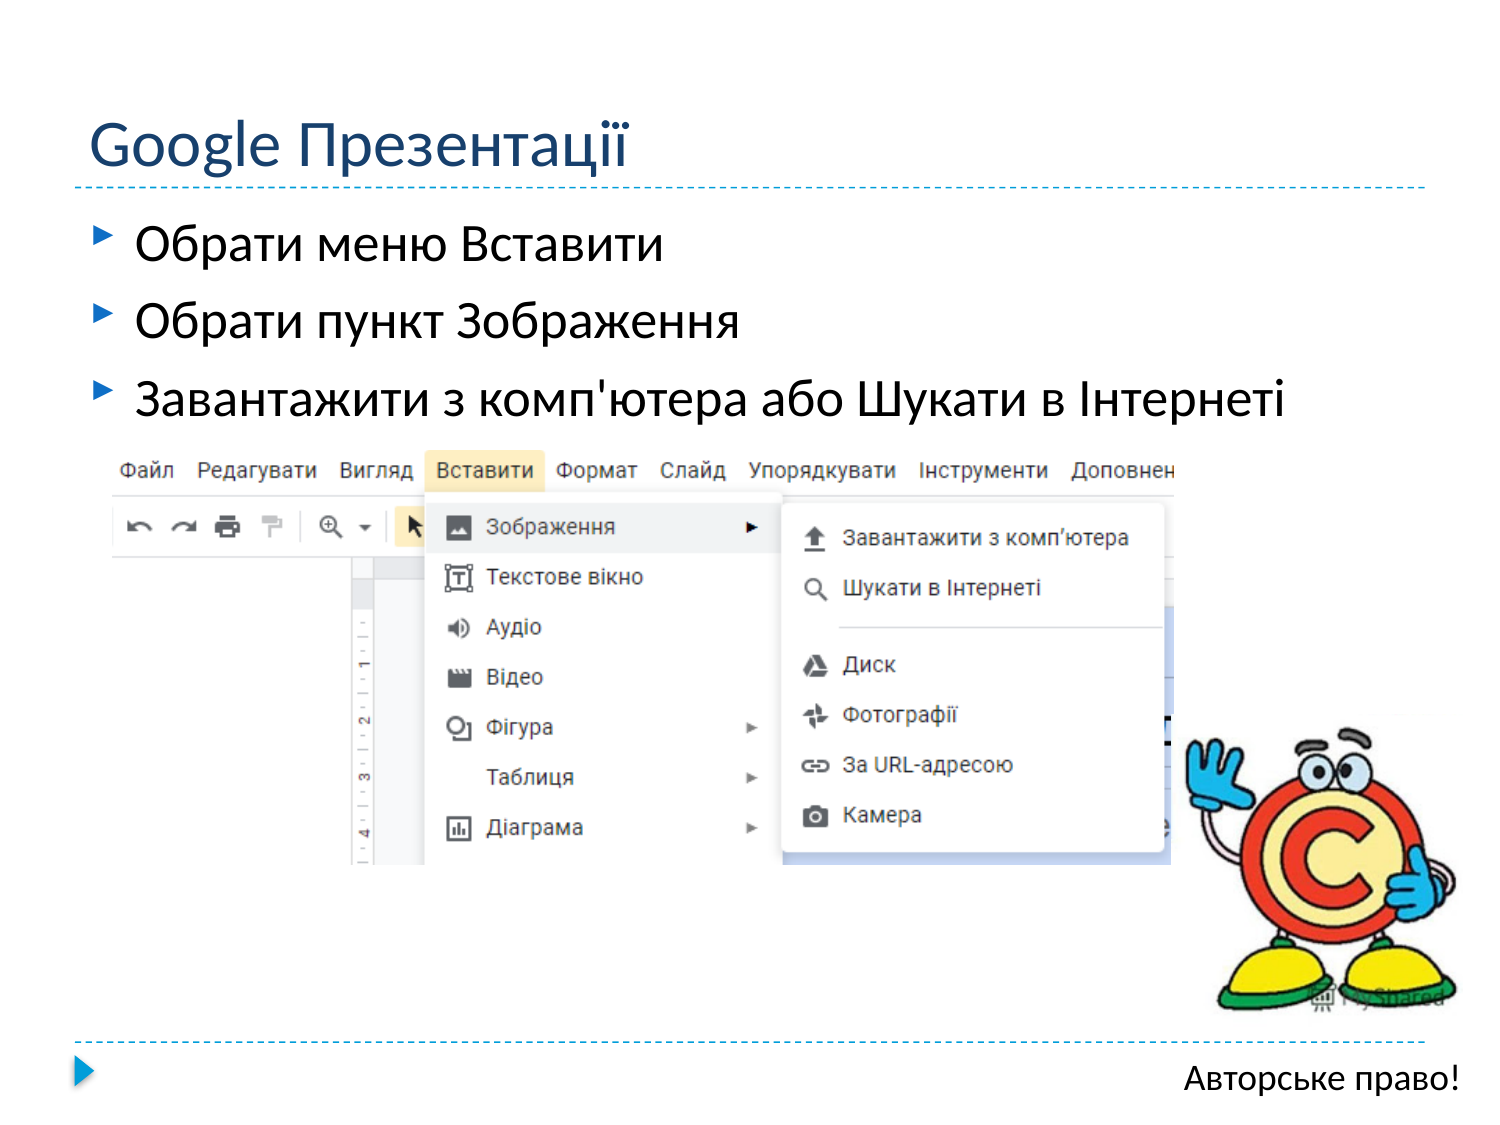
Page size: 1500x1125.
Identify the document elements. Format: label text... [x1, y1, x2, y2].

picture [111, 450, 1463, 1029]
title Google Презентації [75, 24, 1425, 188]
text_box Авторське право! [1145, 1045, 1500, 1106]
list Обрати меню Вставити Обрати пункт Зображення Завантажити з комп'ютера або Шукати в Інтернеті [75, 200, 1425, 1010]
